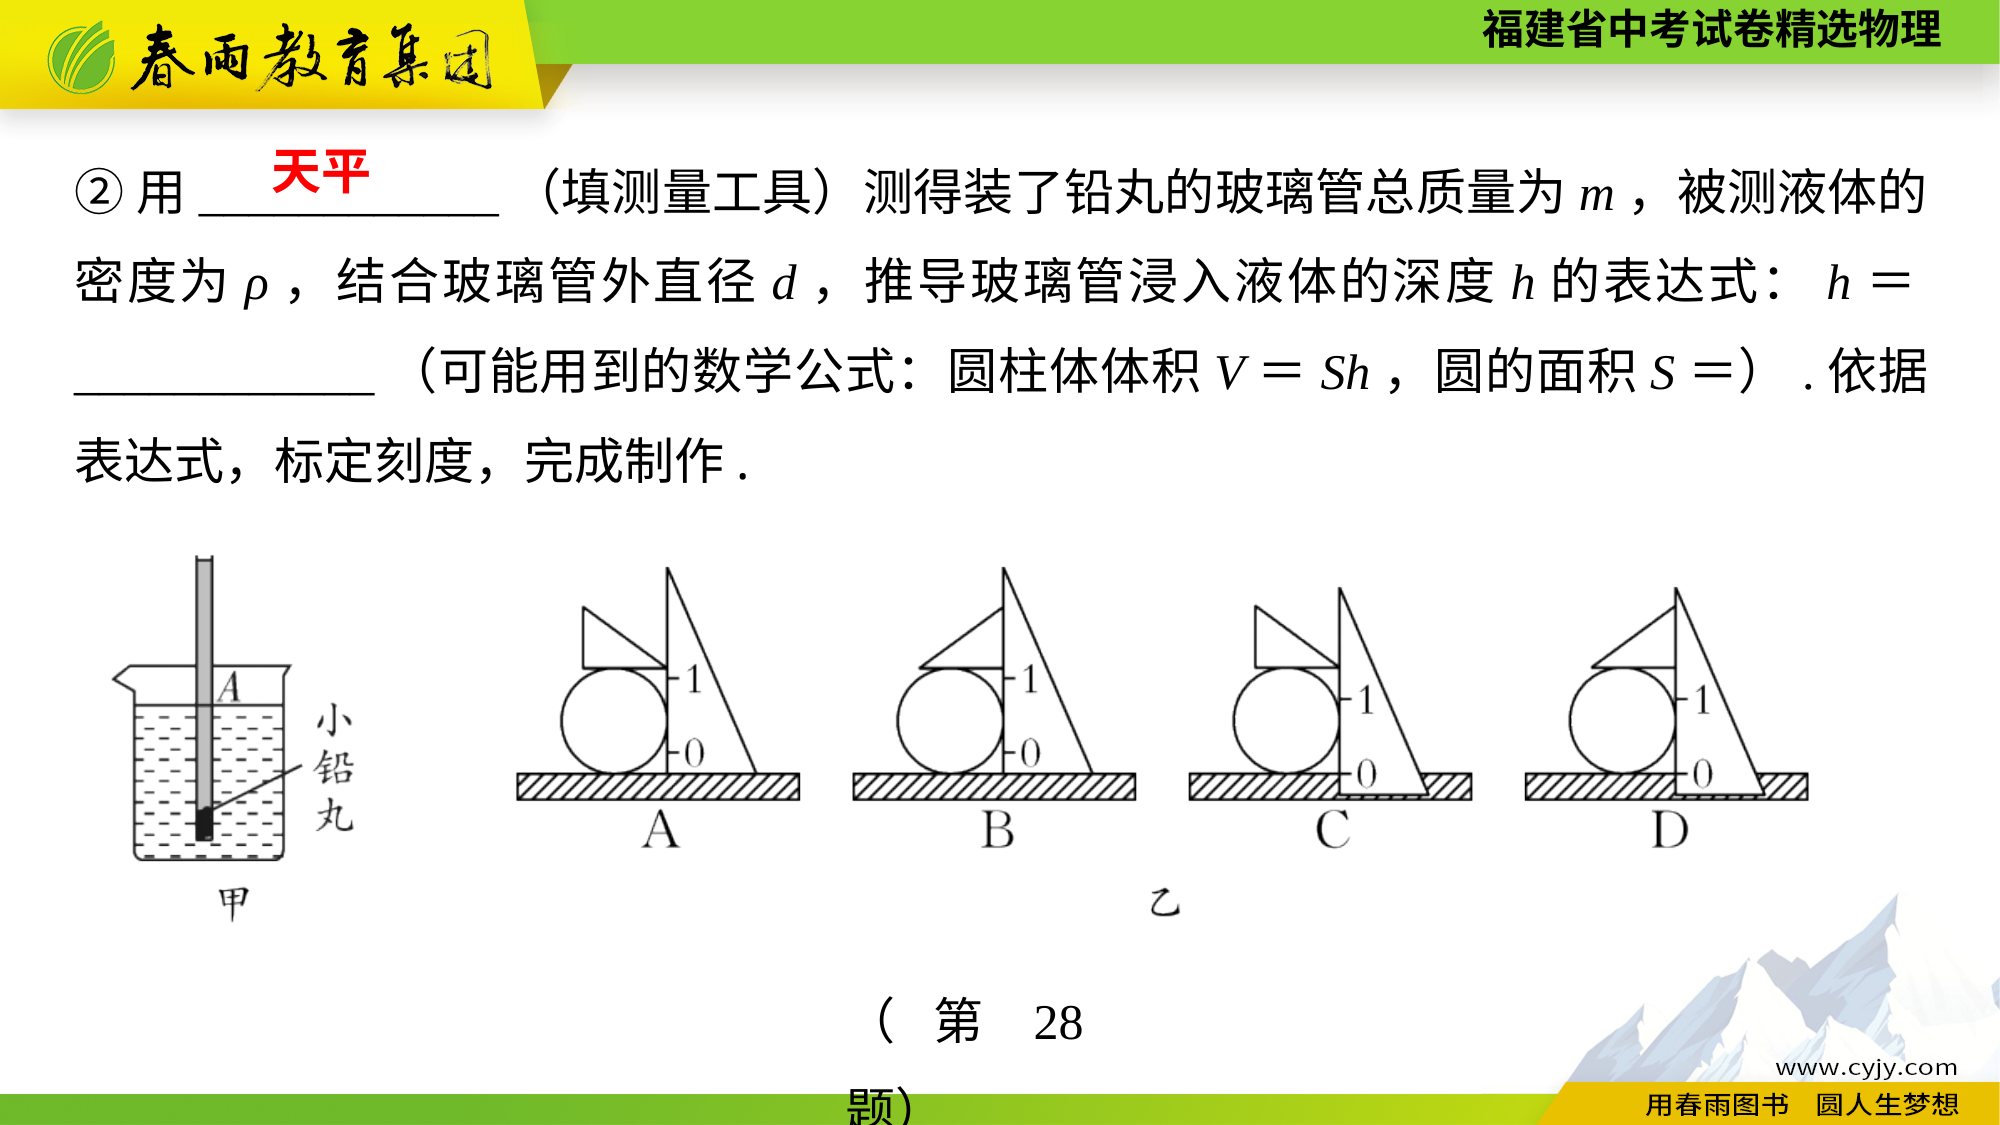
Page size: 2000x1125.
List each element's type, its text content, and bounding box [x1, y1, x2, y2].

text_box 天平 [257, 132, 437, 208]
text_box （第28题） [830, 952, 1111, 1057]
picture [0, 0, 2000, 1125]
